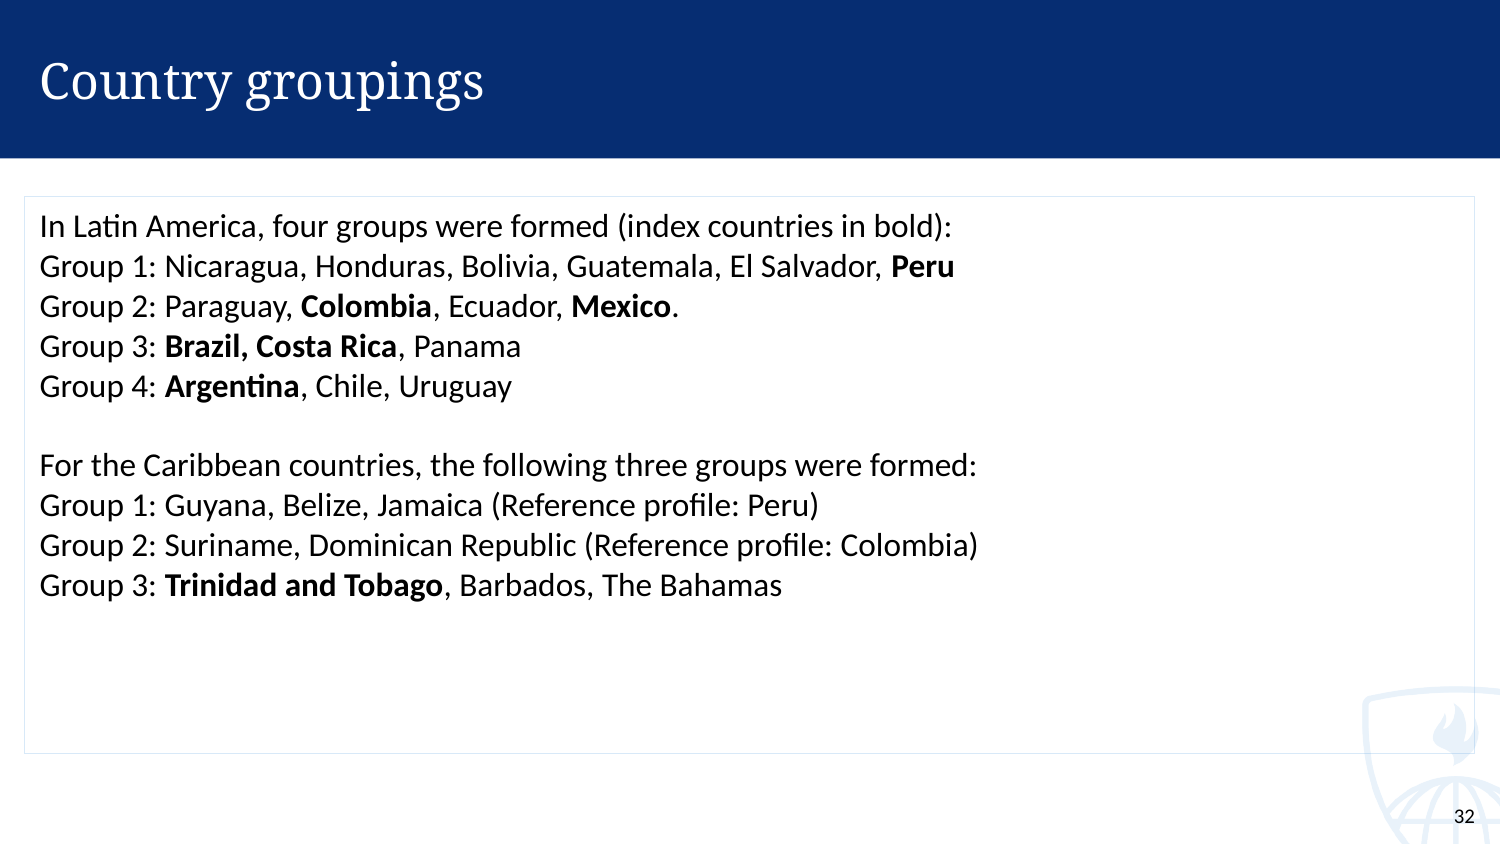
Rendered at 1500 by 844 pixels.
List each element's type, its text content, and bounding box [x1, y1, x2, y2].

slide_number 32 [1368, 783, 1475, 829]
picture [1360, 684, 1500, 844]
title Country groupings [24, 8, 1478, 150]
list In Latin America, four groups were formed (index countries in bold): Group 1: Nicaragua, Honduras, Bolivia, Guatemala, El Salvador, Peru Group 2: Paraguay, Colombia, Ecuador, Mexico. Group 3: Brazil, Costa Rica, Panama Group 4: Argentina, Chile, Uruguay For the Caribbean countries, the following three groups were formed: Group 1: Guyana, Belize, Jamaica (Reference profile: Peru) Group 2: Suriname, Dominican Republic (Reference profile: Colombia) Group 3: Trinidad and Tobago, Barbados, The Bahamas [24, 196, 1475, 754]
